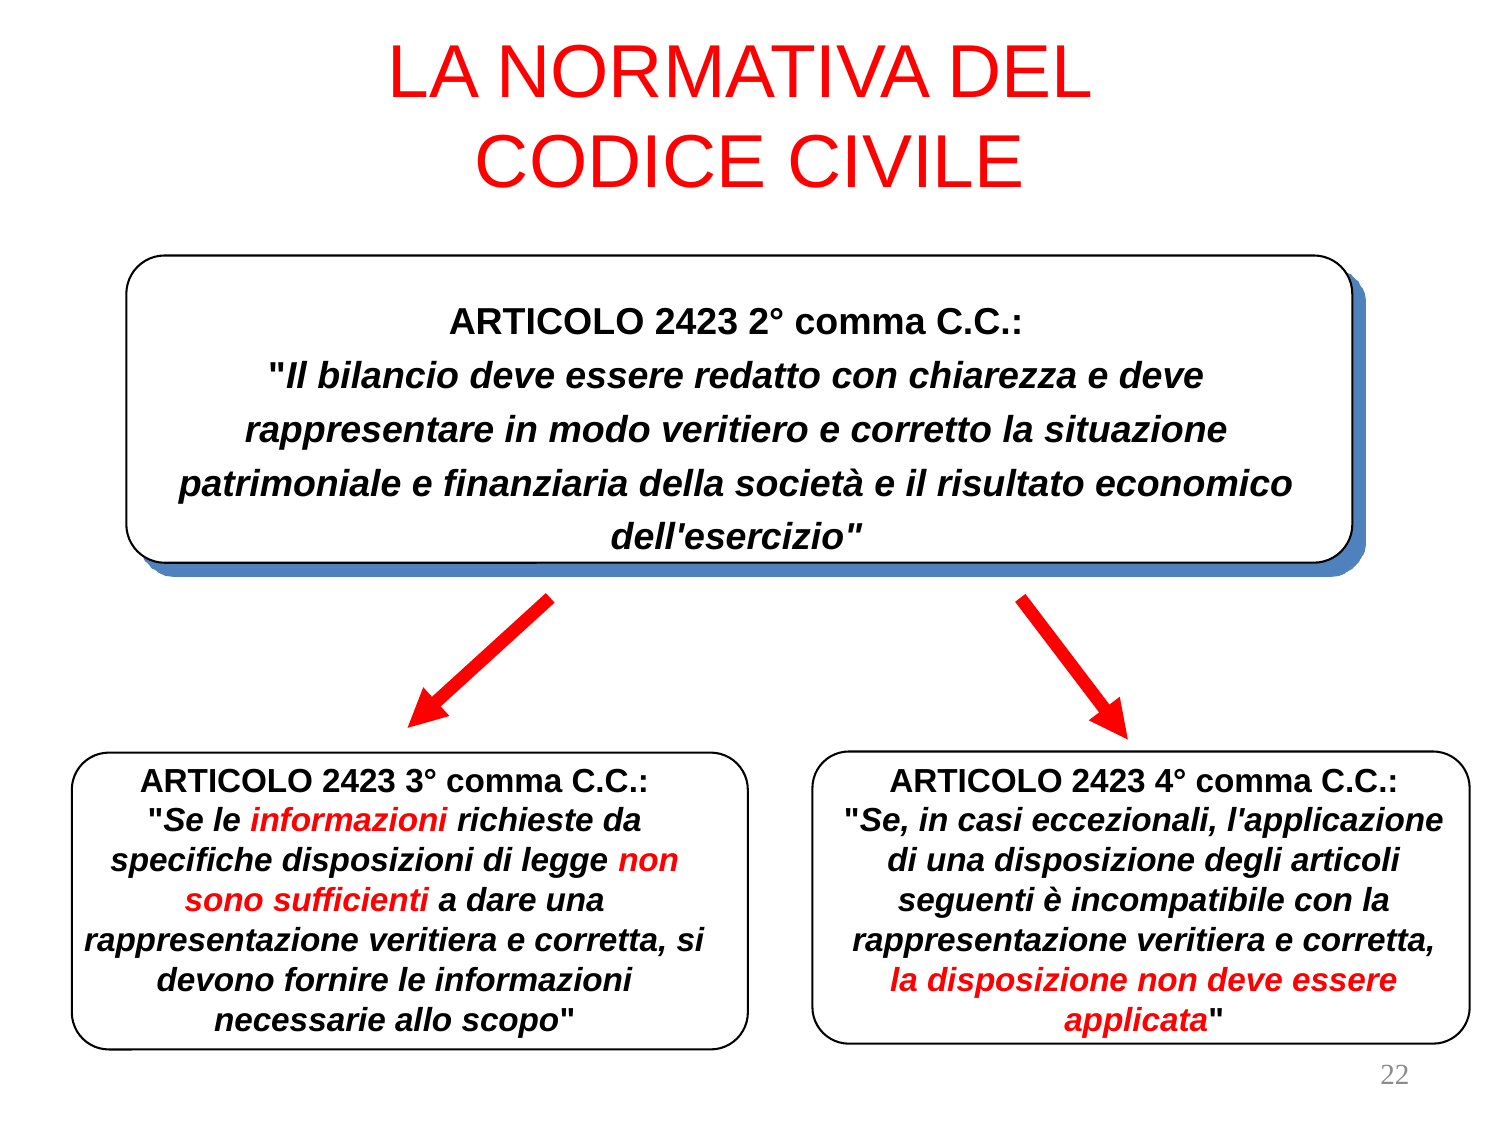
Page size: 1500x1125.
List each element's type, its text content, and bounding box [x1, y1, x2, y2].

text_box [812, 751, 1470, 1048]
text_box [62, 751, 749, 1050]
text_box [126, 255, 1353, 567]
text_box [1020, 597, 1128, 740]
slide_number 22 [1074, 1056, 1425, 1103]
text_box [407, 597, 551, 728]
text_box LA NORMATIVA DEL CODICE CIVILE [0, 0, 1500, 225]
